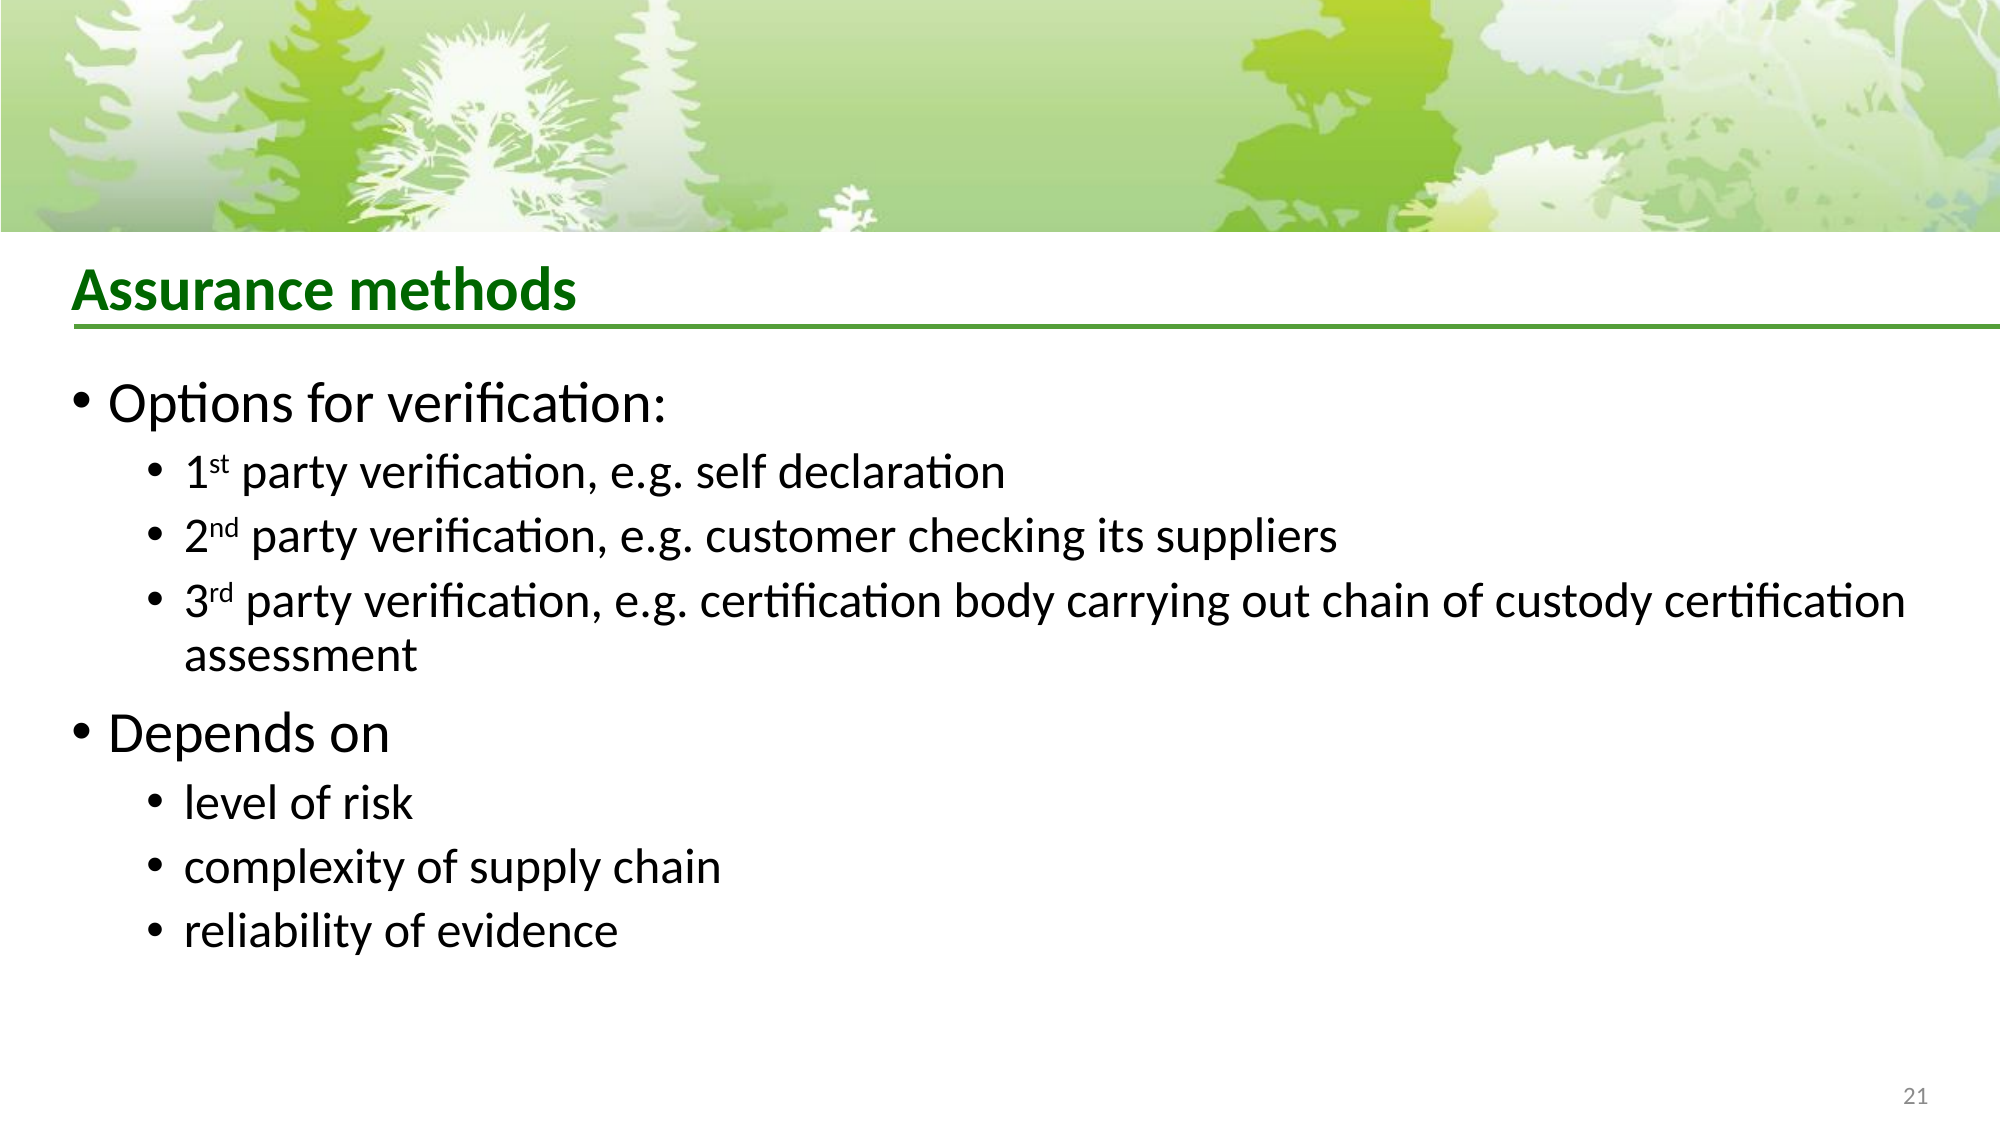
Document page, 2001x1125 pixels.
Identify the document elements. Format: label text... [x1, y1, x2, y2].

list Options for verification: 1st party verification, e.g. self declaration 2nd party verification, e.g. customer checking its suppliers 3rd party verification, e.g. certification body carrying out chain of custody certification assessment Depends on level of risk complexity of supply chain reliability of evidence [56, 364, 1944, 970]
title Assurance methods [56, 181, 1782, 364]
slide_number 21 [1493, 1065, 1944, 1125]
picture [0, 0, 2000, 232]
